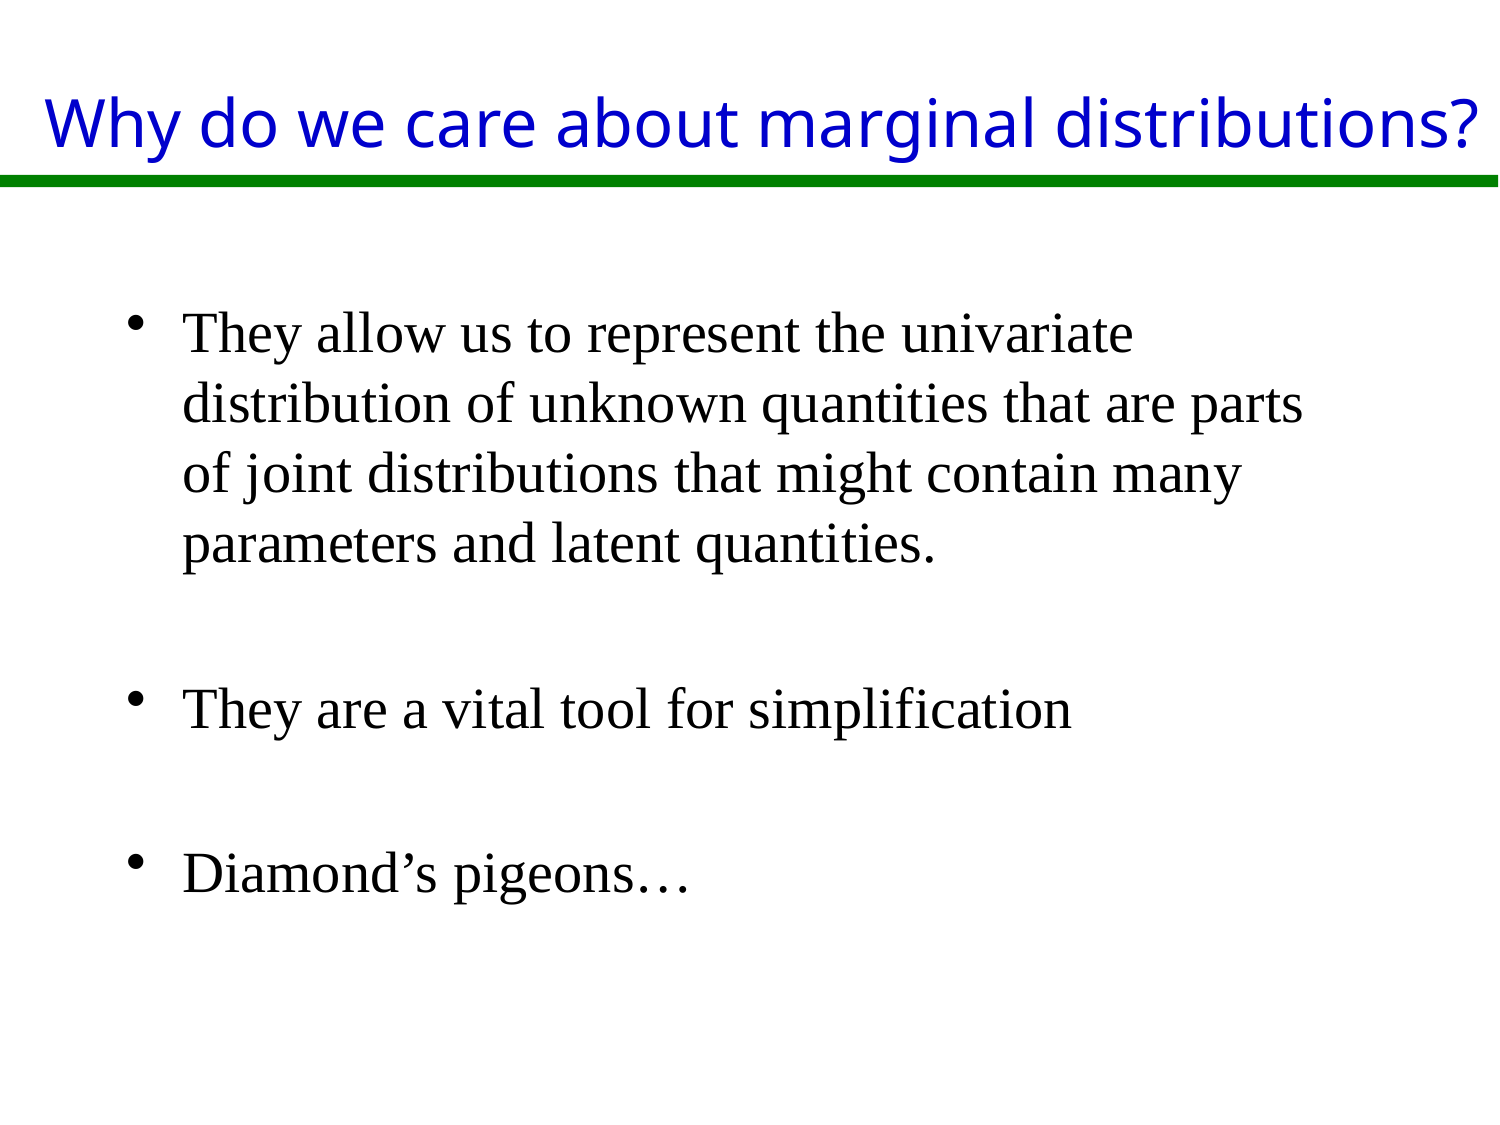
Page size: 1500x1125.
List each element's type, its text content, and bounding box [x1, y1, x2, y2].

list They allow us to represent the univariate distribution of unknown quantities that are parts of joint distributions that might contain many parameters and latent quantities. They are a vital tool for simplification Diamond’s pigeons… [111, 286, 1380, 963]
title Why do we care about marginal distributions? [24, 49, 1500, 169]
